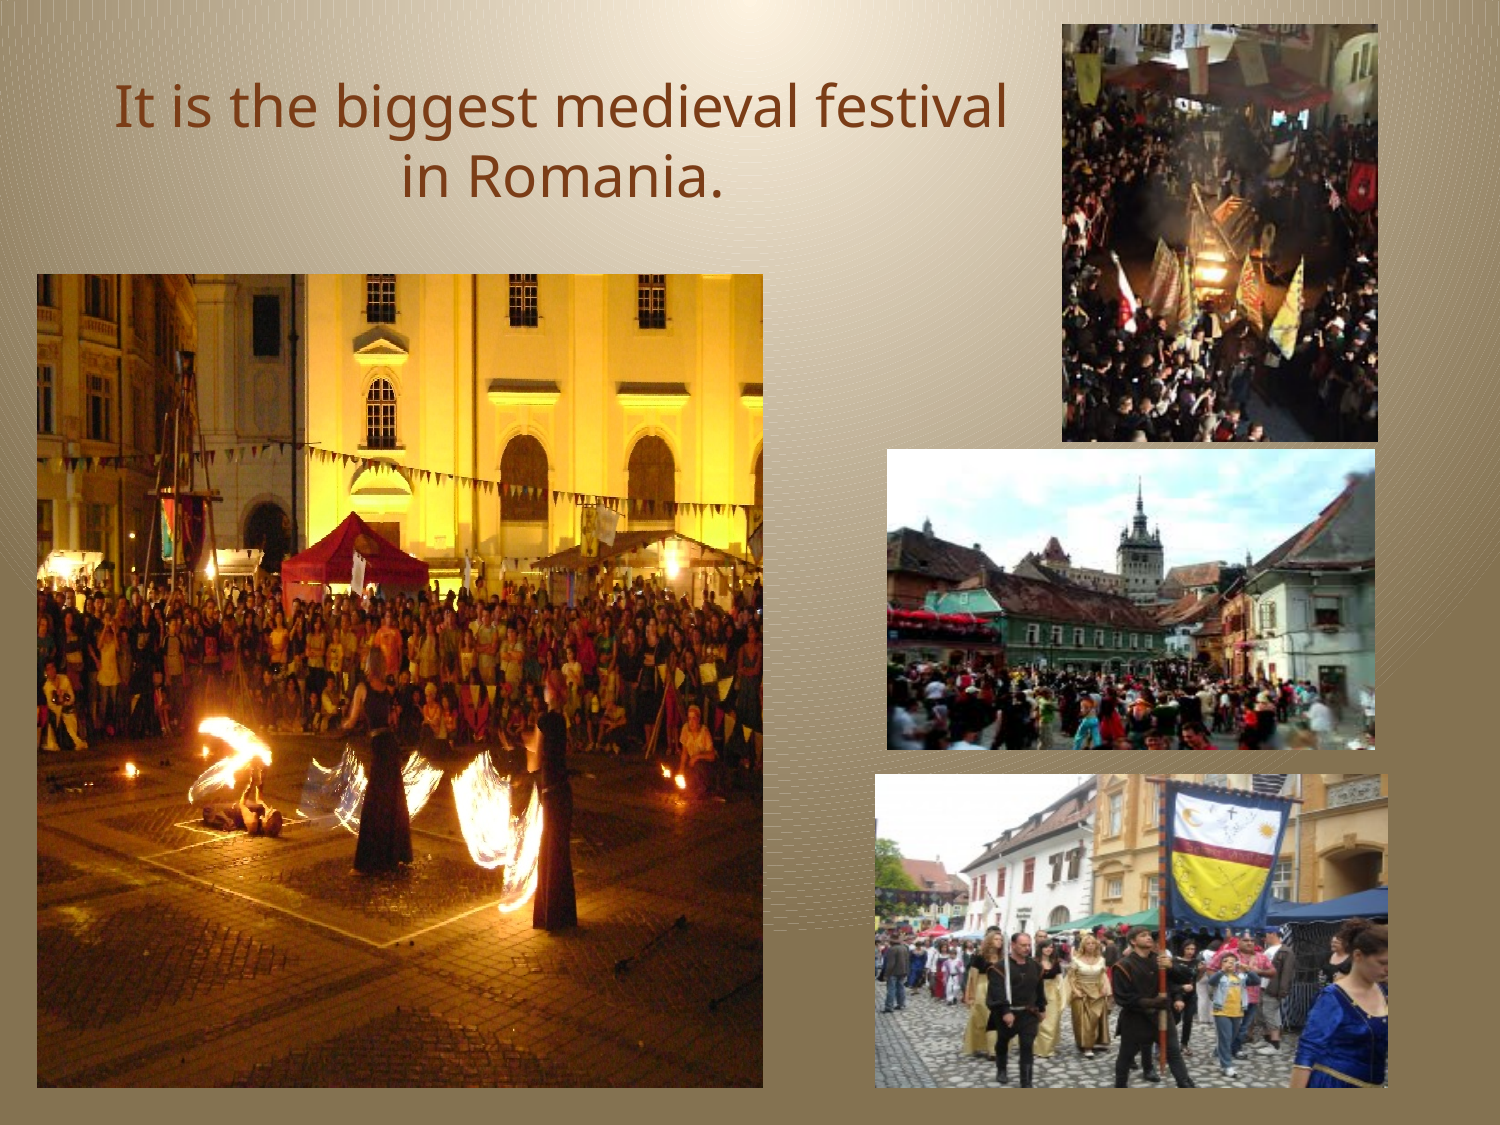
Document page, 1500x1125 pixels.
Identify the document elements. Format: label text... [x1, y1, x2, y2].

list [874, 774, 1388, 1088]
picture [37, 274, 763, 1088]
picture [1062, 24, 1378, 442]
title It is the biggest medieval festival in Romania. [75, 45, 1050, 233]
picture [887, 449, 1376, 751]
